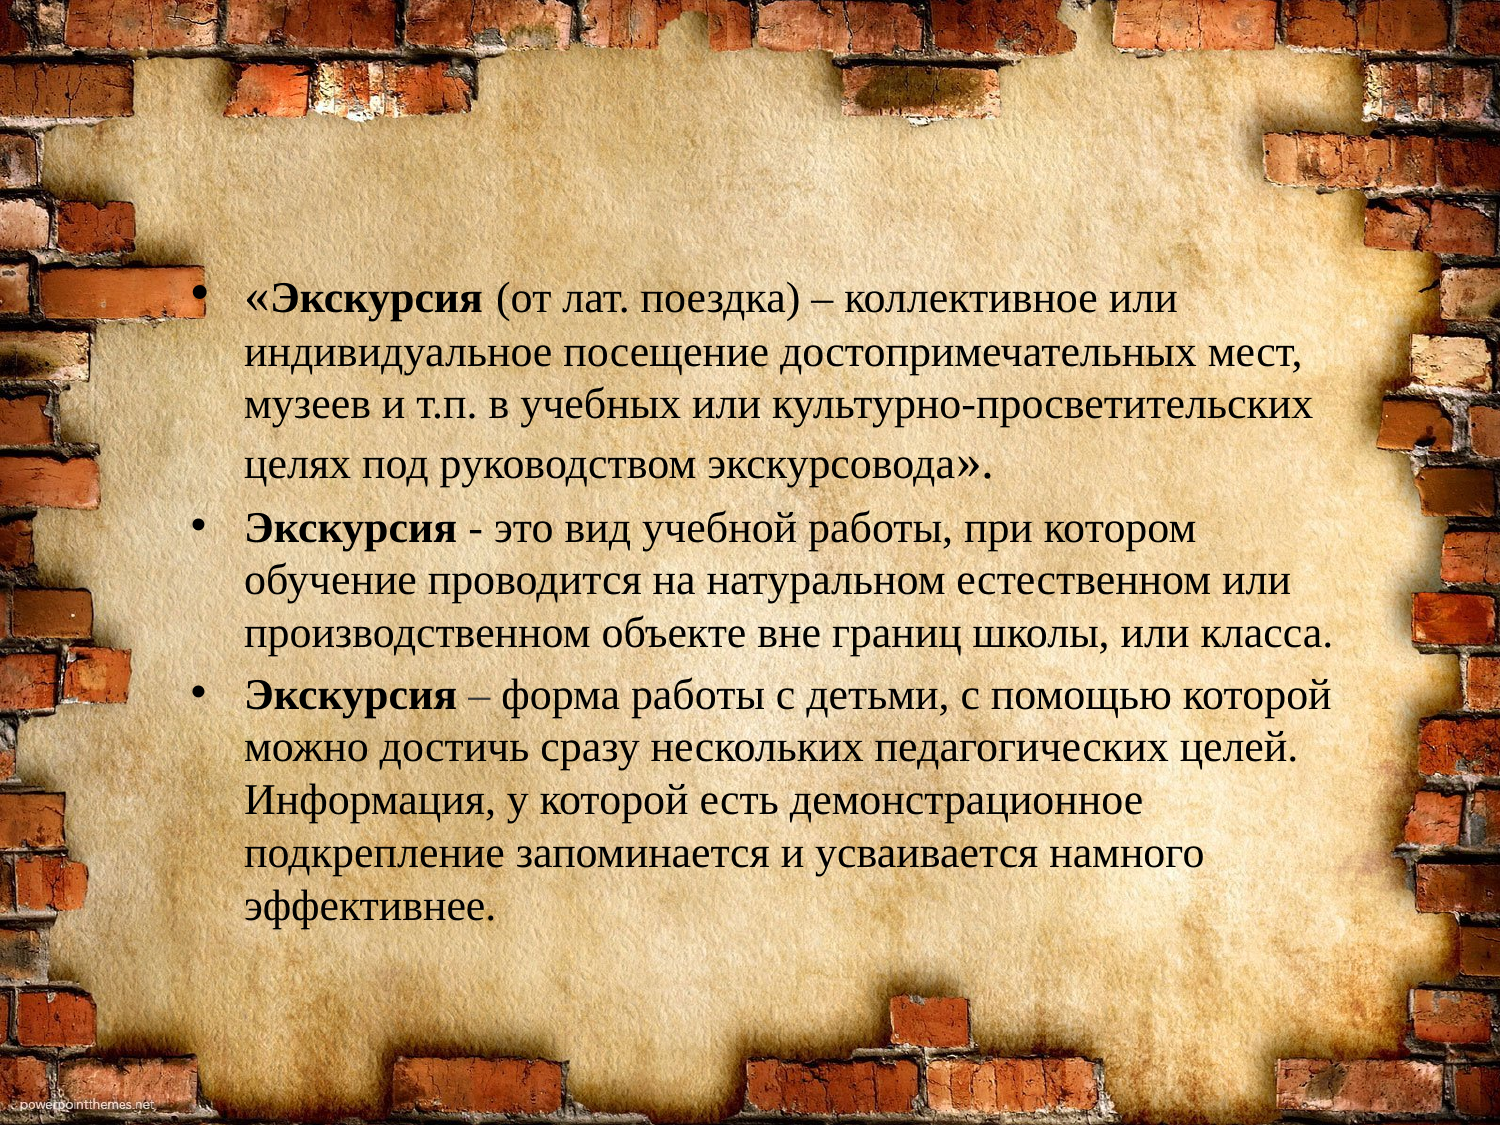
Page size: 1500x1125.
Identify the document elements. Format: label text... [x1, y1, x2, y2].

picture [0, 0, 1500, 1125]
list «Экскурсия (от лат. поездка) – коллективное или индивидуальное посещение достопримечательных мест, музеев и т.п. в учебных или культурно-просветительских целях под руководством экскурсовода». Экскурсия - это вид учебной работы, при котором обучение проводится на натуральном естественном или производственном объекте вне границ школы, или класса. Экскурсия – форма работы с детьми, с помощью которой можно достичь сразу нескольких педагогических целей. Информация, у которой есть демонстрационное подкрепление запоминается и усваивается намного эффективнее. [175, 172, 1365, 976]
